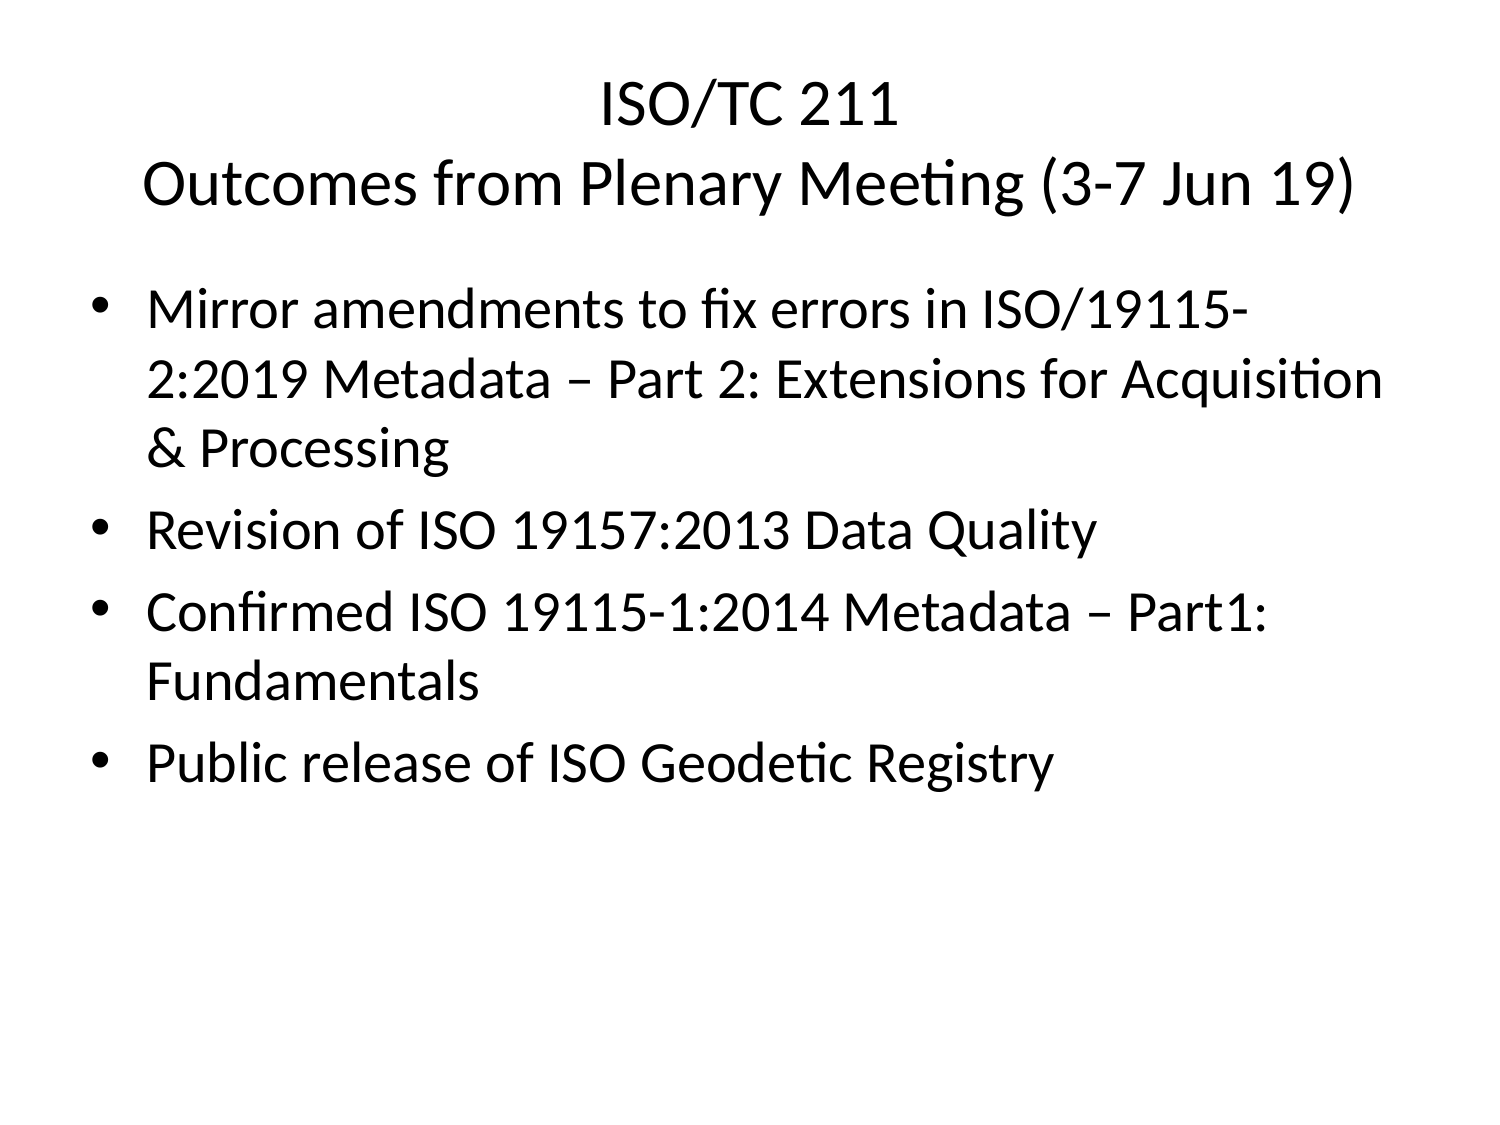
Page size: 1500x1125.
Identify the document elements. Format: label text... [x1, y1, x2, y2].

list Mirror amendments to fix errors in ISO/19115-2:2019 Metadata – Part 2: Extensions for Acquisition & Processing Revision of ISO 19157:2013 Data Quality Confirmed ISO 19115-1:2014 Metadata – Part1: Fundamentals Public release of ISO Geodetic Registry [75, 262, 1425, 1005]
title ISO/TC 211 Outcomes from Plenary Meeting (3-7 Jun 19) [75, 45, 1425, 233]
